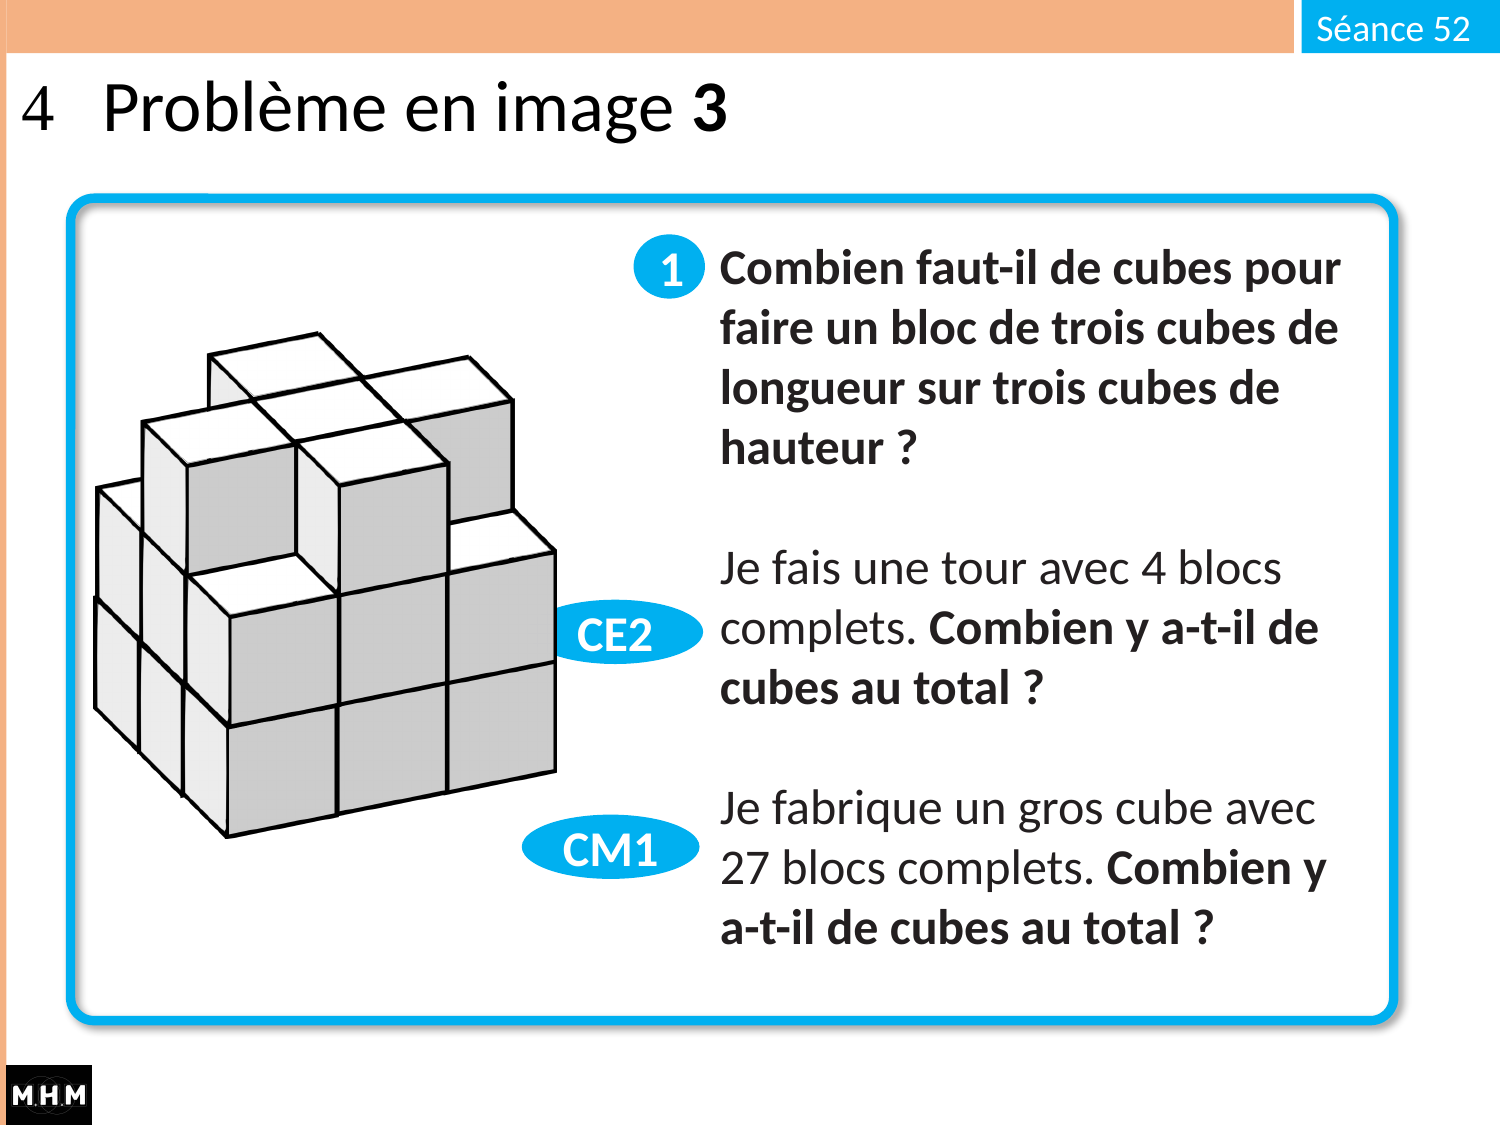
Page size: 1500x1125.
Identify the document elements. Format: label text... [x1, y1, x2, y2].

picture [6, 1065, 92, 1125]
text_box 1 [631, 232, 708, 301]
text_box CE2 [560, 597, 706, 667]
text_box Combien faut-il de cubes pour faire un bloc de trois cubes de longueur sur trois cubes de hauteur ? Je fais une tour avec 4 blocs complets. Combien y a-t-il de cubes au total ? Je fabrique un gros cube avec 27 blocs complets. Combien y a-t-il de cubes au total ? [705, 227, 1375, 883]
title Problème en image 3 [87, 32, 1382, 158]
text_box [68, 196, 1396, 1023]
picture [93, 331, 557, 839]
text_box CM1 [519, 812, 702, 882]
